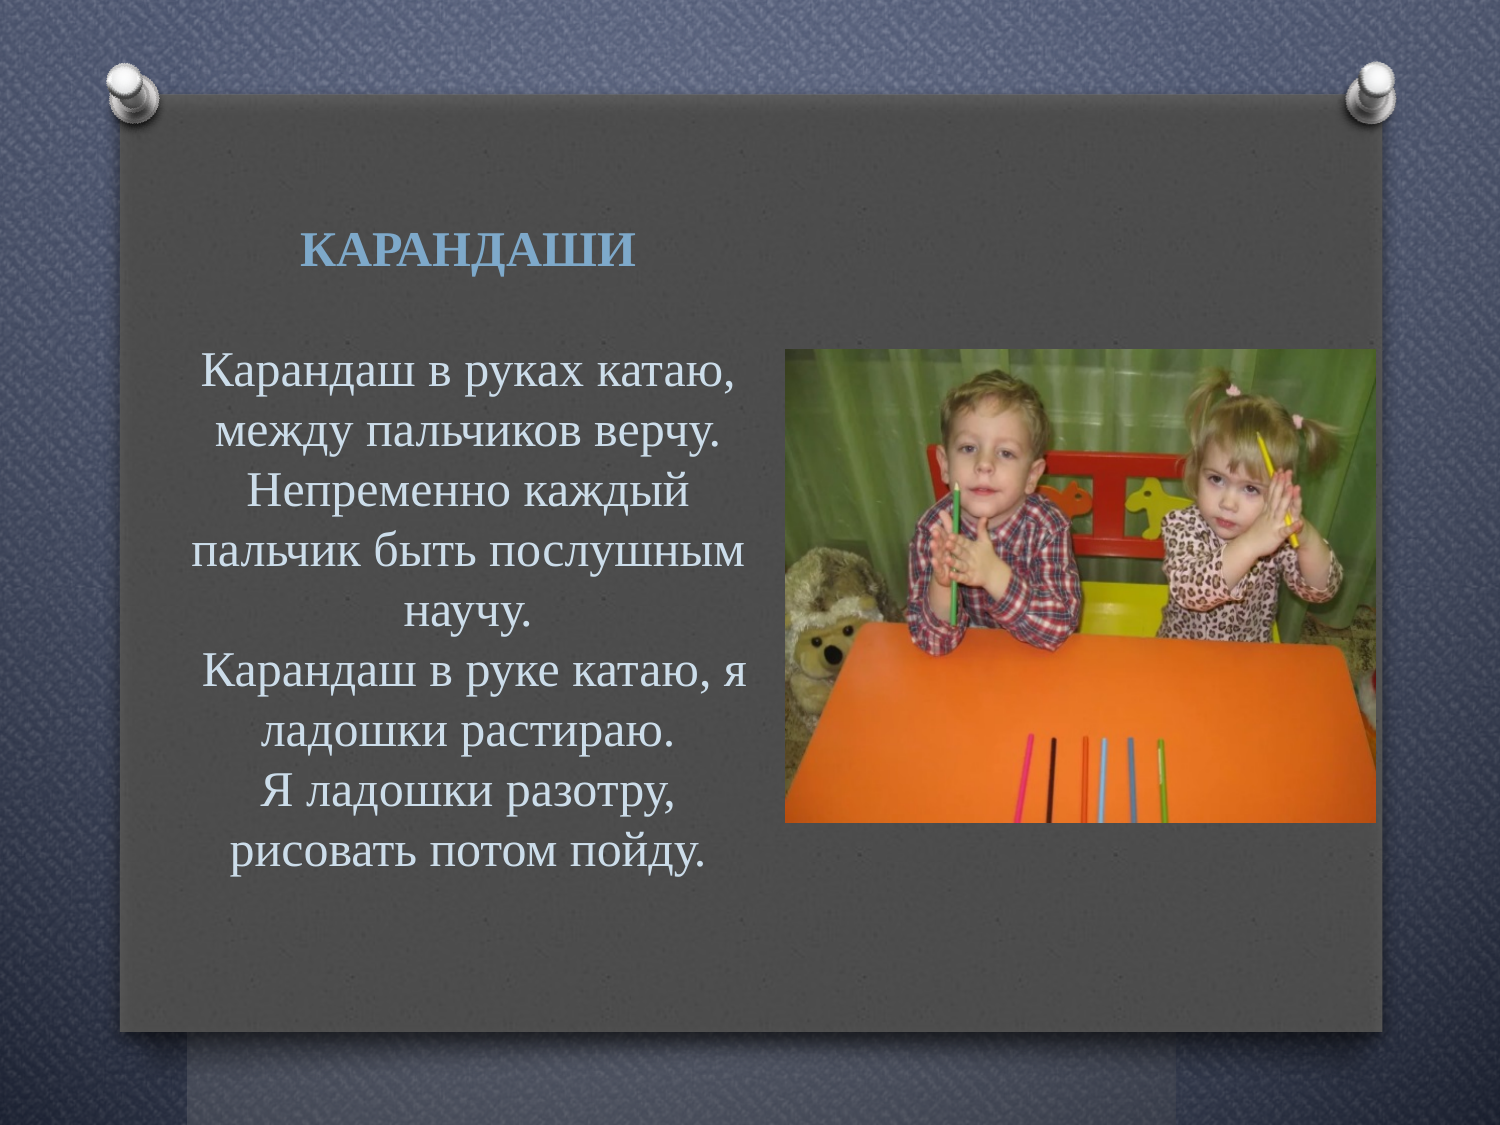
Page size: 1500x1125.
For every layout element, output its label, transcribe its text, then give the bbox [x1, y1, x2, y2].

picture [1317, 35, 1439, 156]
picture [75, 29, 198, 147]
title КАРАНДАШИ Карандаш в руках катаю, между пальчиков верчу. Непременно каждый пальчик быть послушным научу. Карандаш в руке катаю, я ладошки растираю. Я ладошки разотру, рисовать потом пойду. [147, 125, 789, 968]
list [785, 349, 1377, 823]
